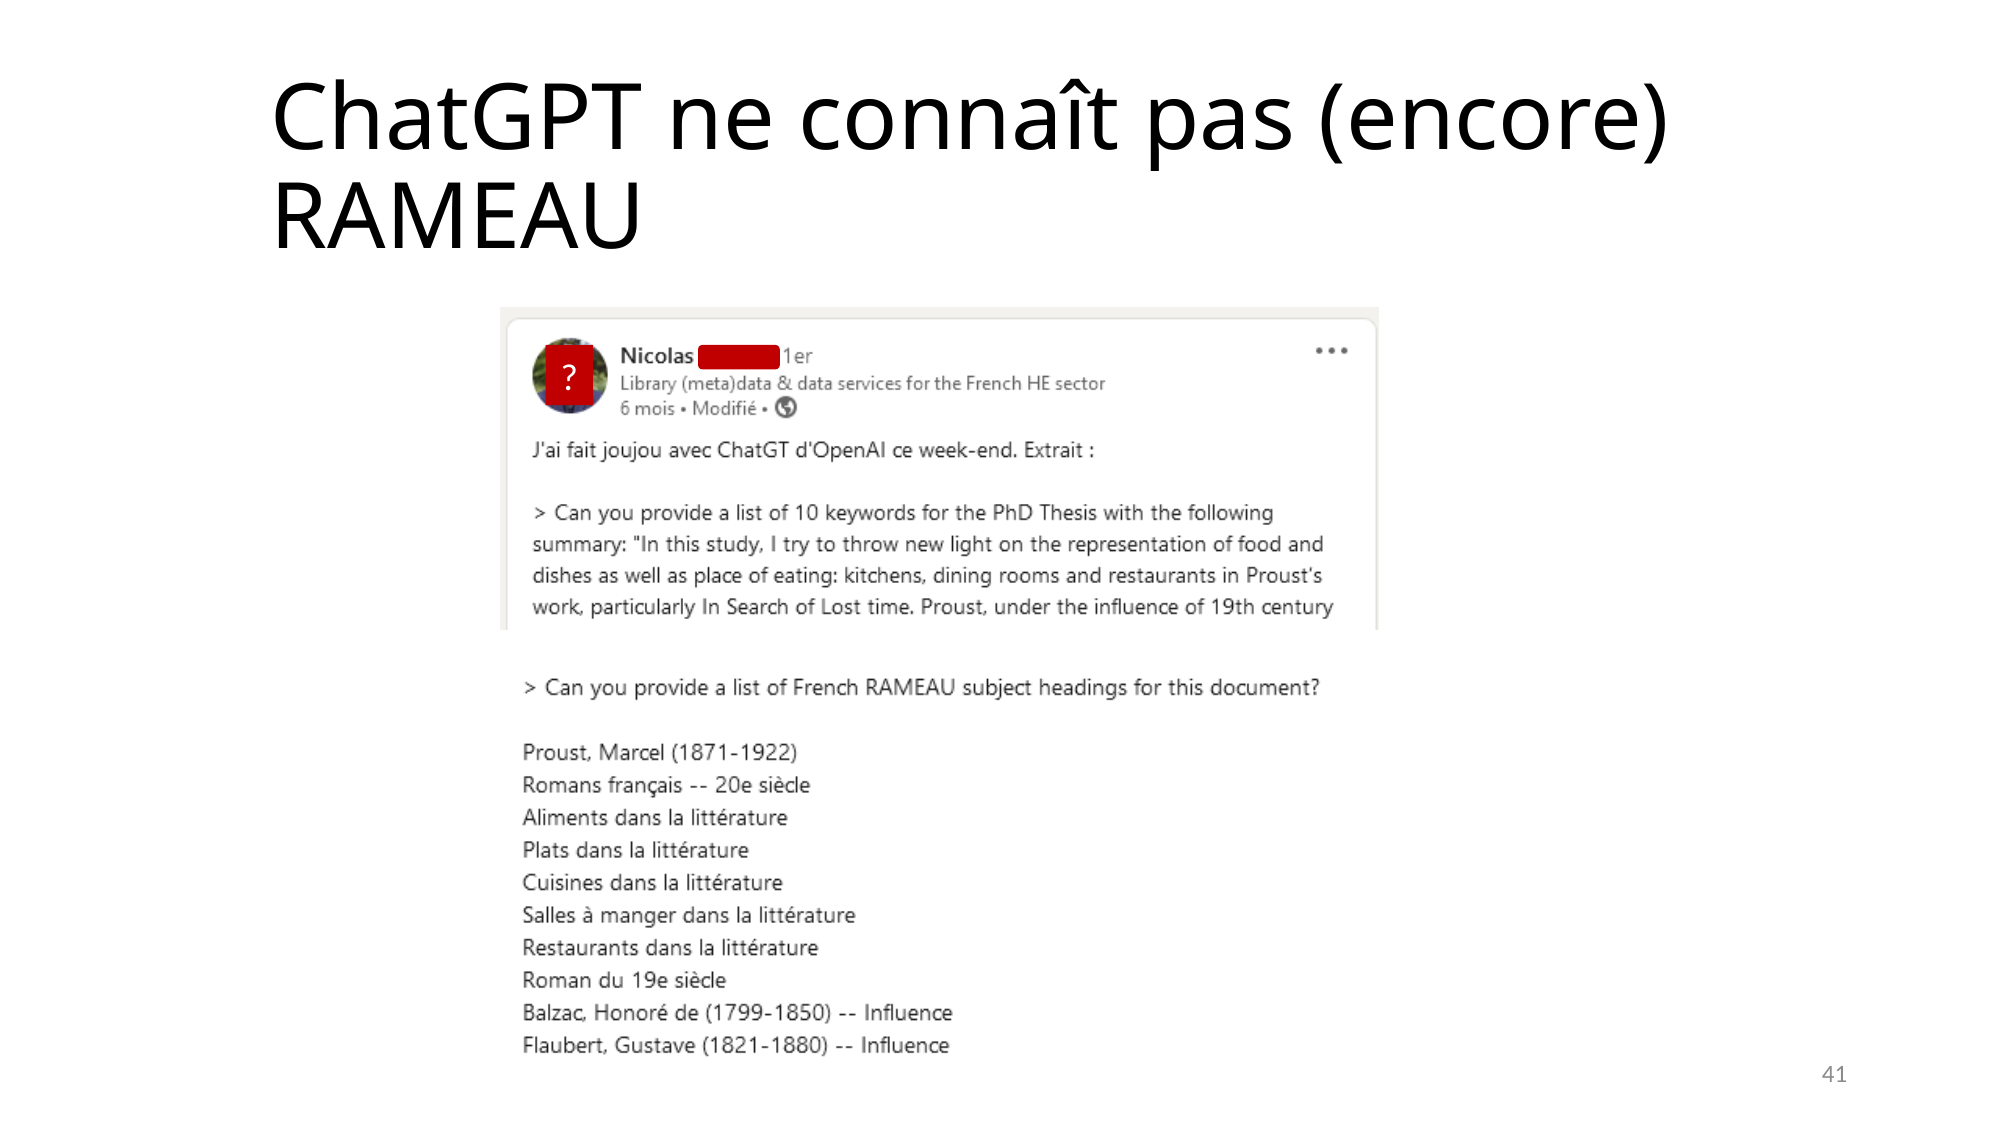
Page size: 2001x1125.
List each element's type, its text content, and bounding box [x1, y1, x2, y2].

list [500, 307, 1379, 630]
picture [513, 666, 1351, 1071]
title ChatGPT ne connaît pas (encore) RAMEAU [255, 59, 1863, 280]
slide_number 41 [1412, 1042, 1863, 1103]
